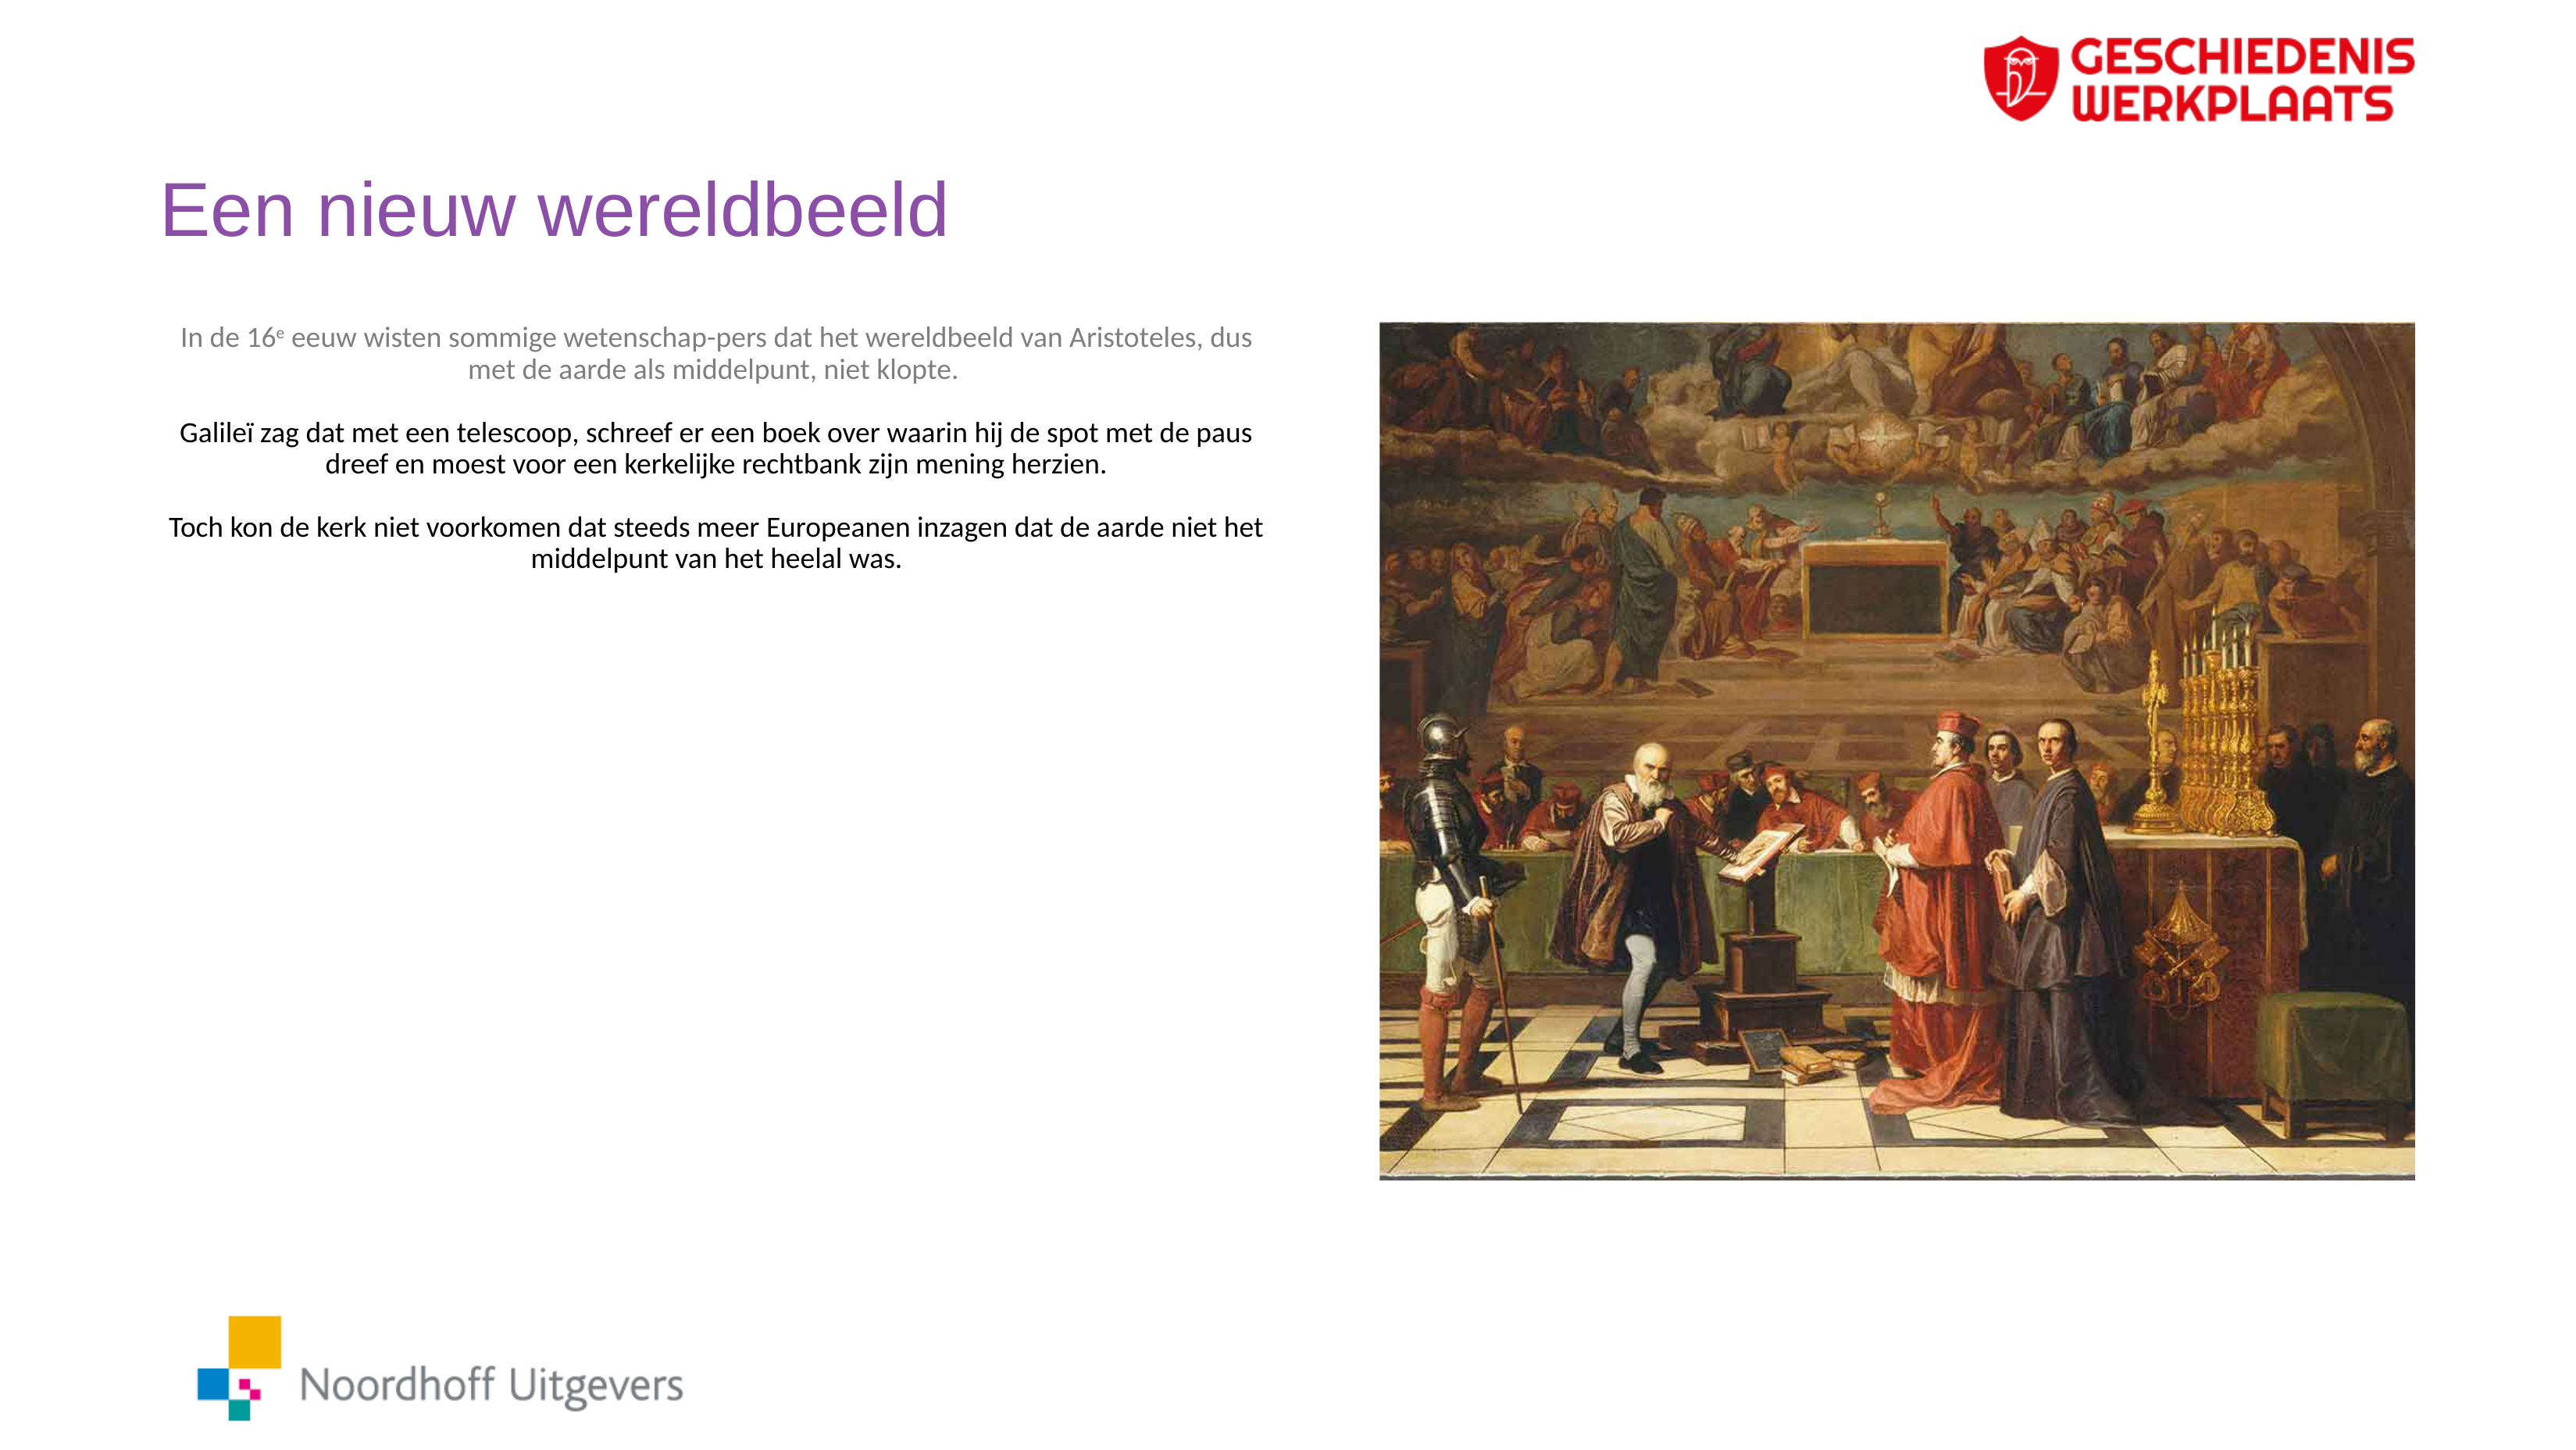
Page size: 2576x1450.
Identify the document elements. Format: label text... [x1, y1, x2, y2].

picture [159, 1288, 802, 1449]
picture [1379, 322, 2416, 1180]
list In de 16e eeuw wisten sommige wetenschap-pers dat het wereldbeeld van Aristoteles, dus met de aarde als middelpunt, niet klopte. Galileï zag dat met een telescoop, schreef er een boek over waarin hij de spot met de paus dreef en moest voor een kerkelijke rechtbank zijn mening herzien. Toch kon de kerk niet voorkomen dat steeds meer Europeanen inzagen dat de aarde niet het middelpunt van het heelal was. [159, 322, 1288, 1288]
title Een nieuw wereldbeeld [159, 159, 2416, 266]
picture [1610, 0, 2576, 161]
